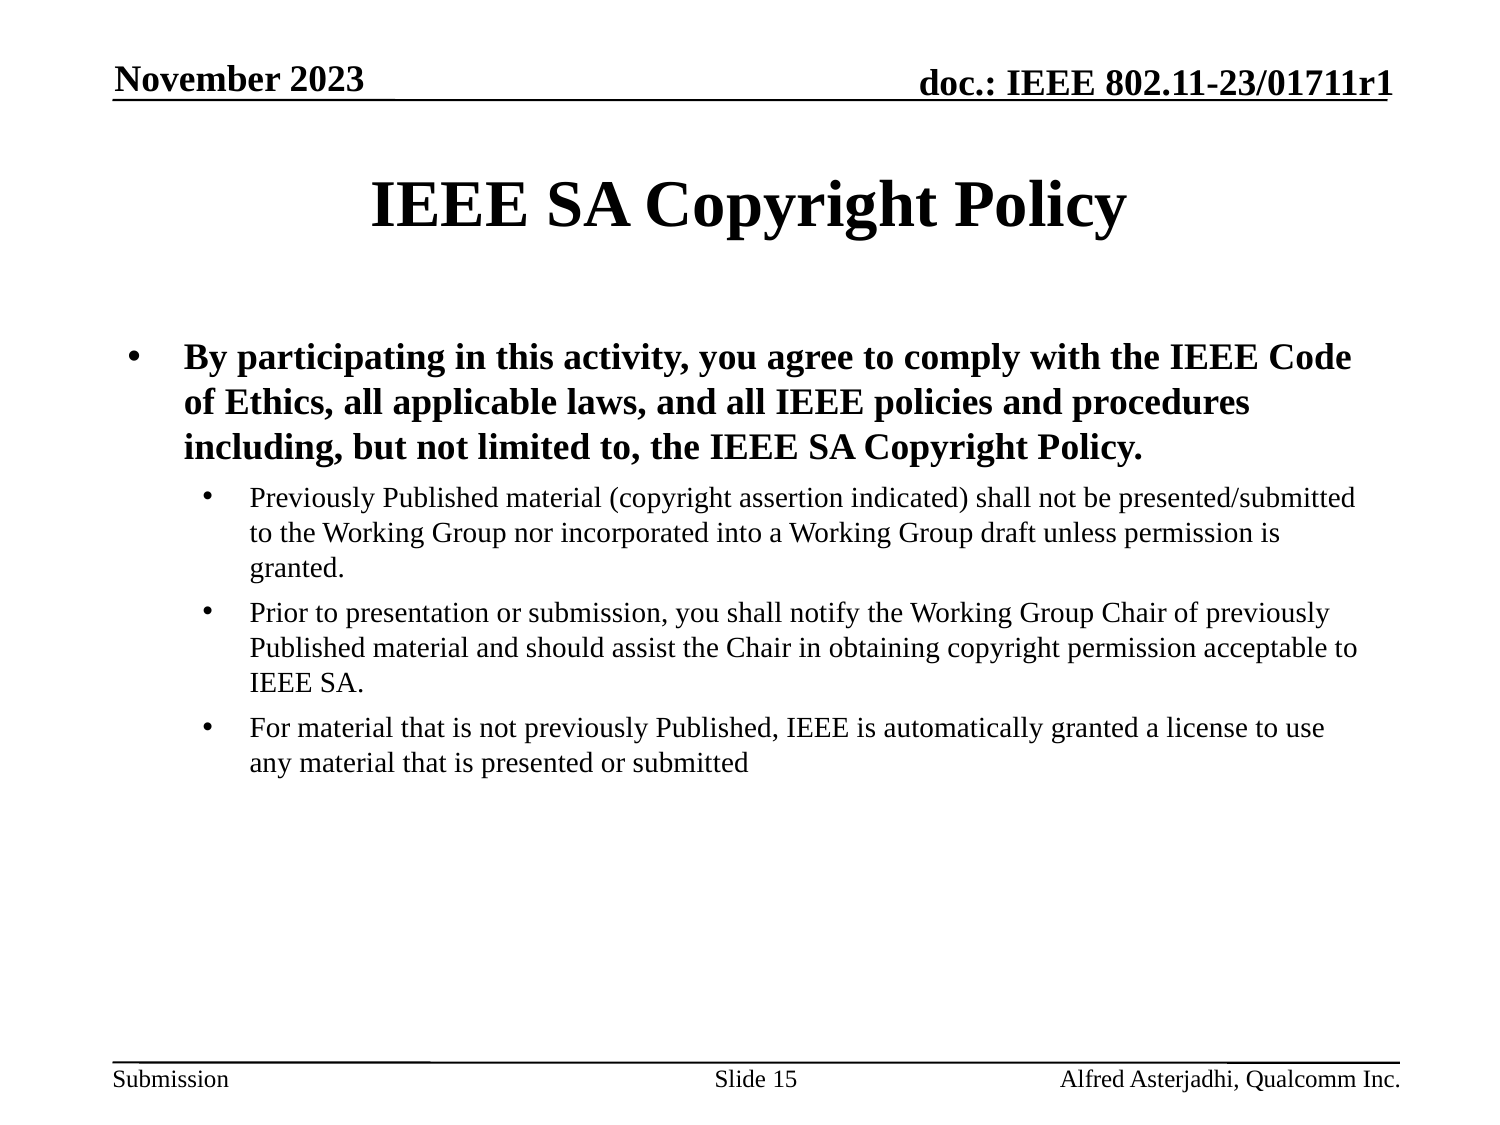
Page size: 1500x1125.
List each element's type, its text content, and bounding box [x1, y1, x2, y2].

title IEEE SA Copyright Policy [112, 112, 1388, 288]
footer Alfred Asterjadhi, Qualcomm Inc. [878, 1061, 1402, 1093]
slide_number Slide 15 [712, 1061, 800, 1123]
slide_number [114, 54, 423, 100]
list By participating in this activity, you agree to comply with the IEEE Code of Ethics, all applicable laws, and all IEEE policies and procedures including, but not limited to, the IEEE SA Copyright Policy. Previously Published material (copyright assertion indicated) shall not be presented/submitted to the Working Group nor incorporated into a Working Group draft unless permission is granted. Prior to presentation or submission, you shall notify the Working Group Chair of previously Published material and should assist the Chair in obtaining copyright permission acceptable to IEEE SA. For material that is not previously Published, IEEE is automatically granted a license to use any material that is presented or submitted [112, 324, 1388, 1000]
